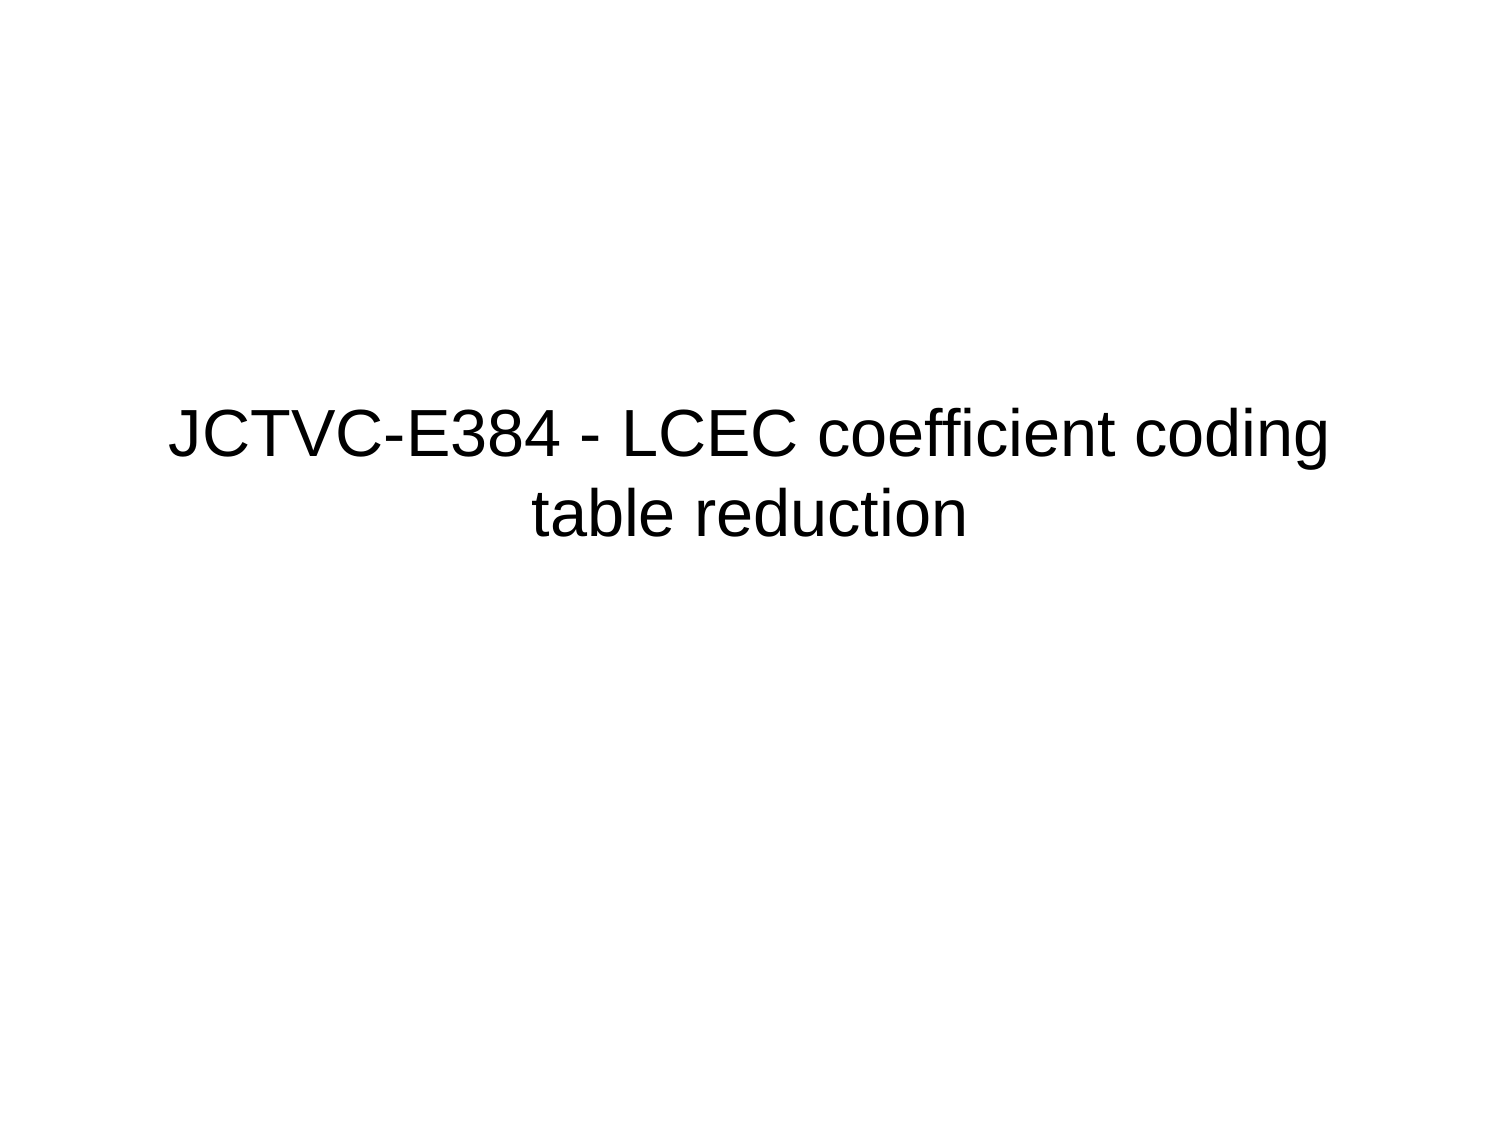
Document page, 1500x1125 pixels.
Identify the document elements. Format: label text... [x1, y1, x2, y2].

title JCTVC-E384 - LCEC coefficient coding table reduction [112, 349, 1388, 591]
